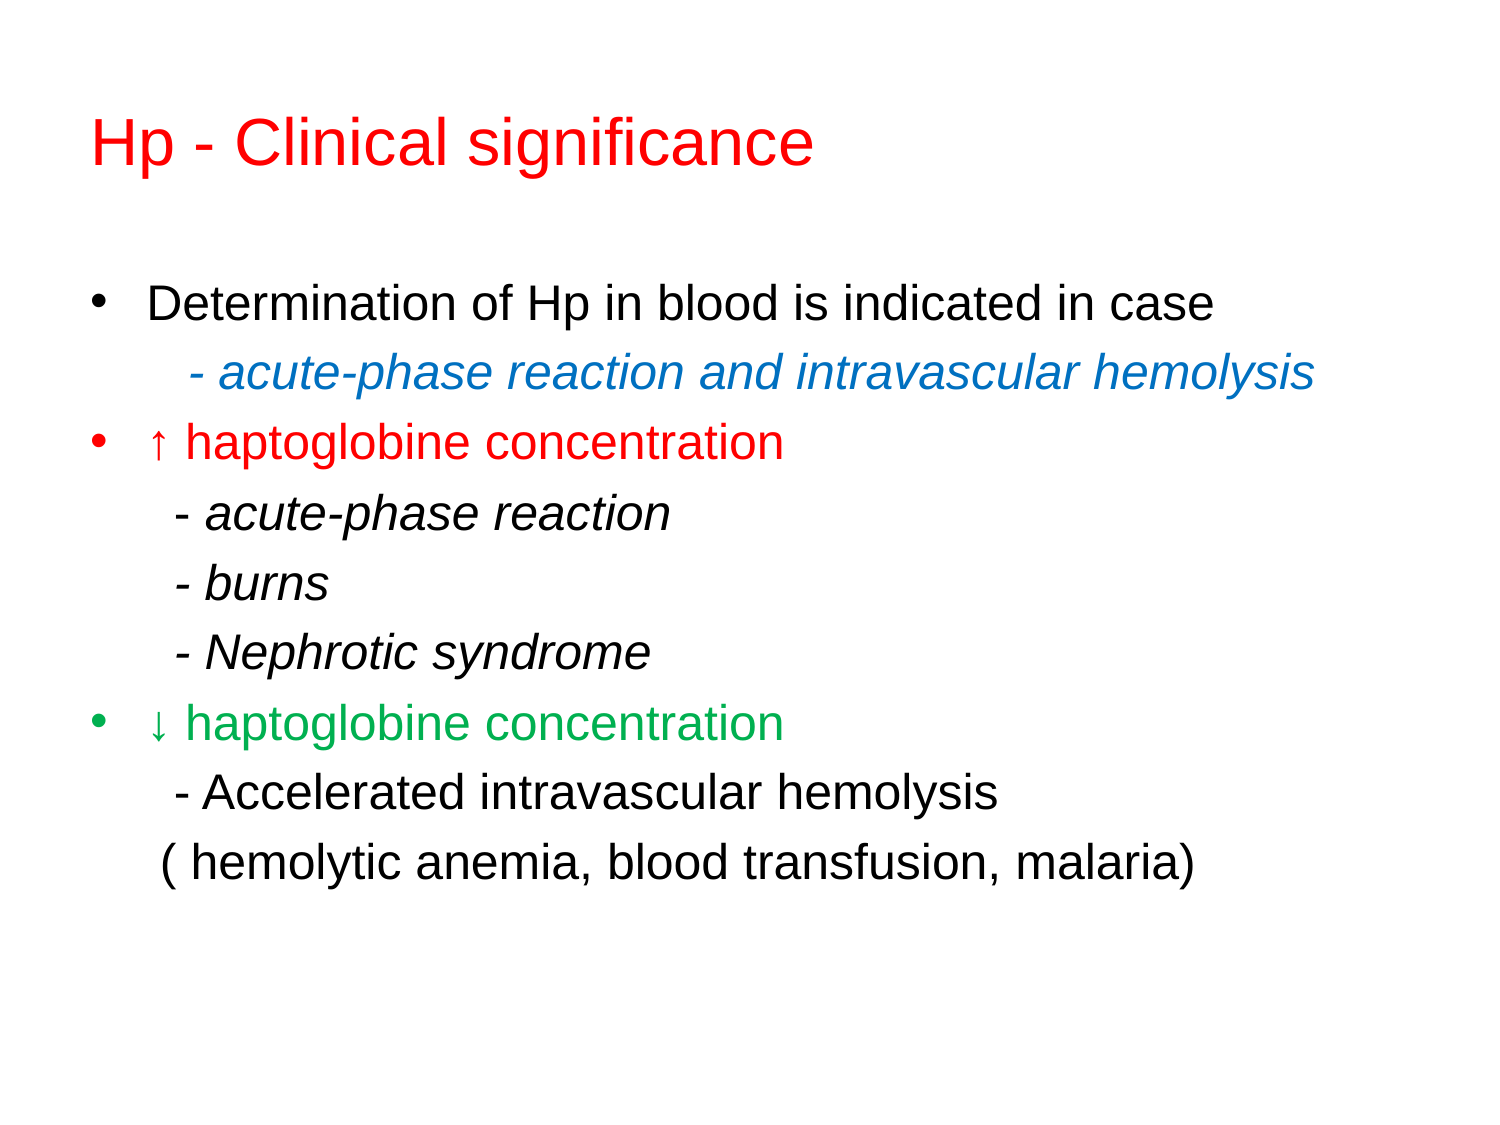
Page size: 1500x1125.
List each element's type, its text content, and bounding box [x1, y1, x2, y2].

title Hp - Clinical significance [75, 45, 1425, 233]
list Determination of Hp in blood is indicated in case - acute-phase reaction and intravascular hemolysis ↑ haptoglobine concentration - acute-phase reaction - burns - Nephrotic syndrome ↓ haptoglobine concentration - Accelerated intravascular hemolysis ( hemolytic anemia, blood transfusion, malaria) [75, 262, 1425, 1005]
